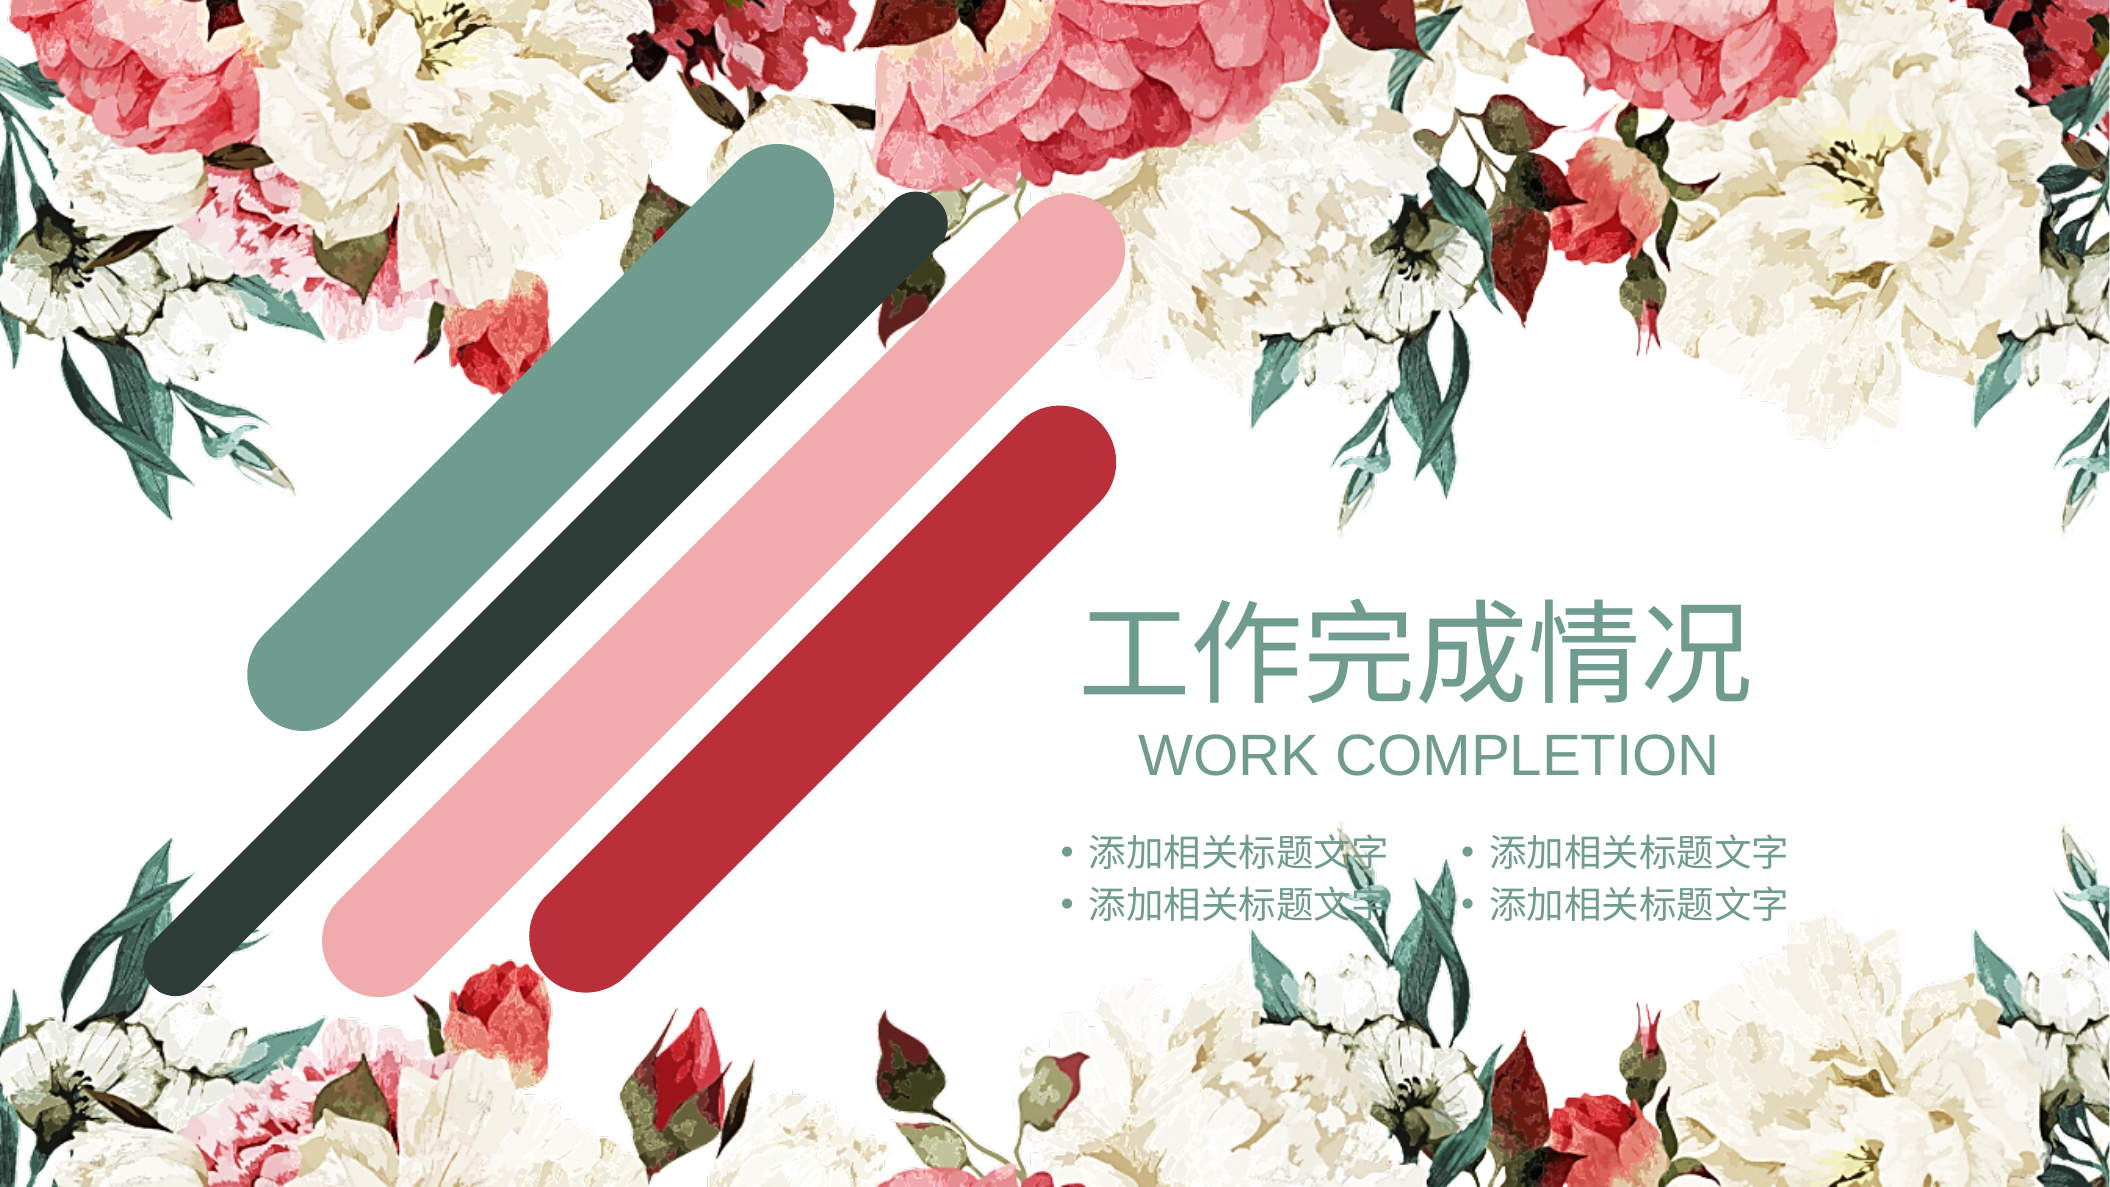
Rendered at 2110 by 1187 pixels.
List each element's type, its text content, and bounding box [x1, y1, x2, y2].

text_box 添加相关标题文字 [1060, 880, 1389, 926]
text_box [142, 191, 949, 997]
text_box [0, 0, 2110, 1187]
text_box [528, 405, 1117, 994]
text_box 添加相关标题文字 [1460, 828, 1790, 874]
text_box [246, 143, 835, 732]
text_box 添加相关标题文字 [1460, 880, 1790, 926]
text_box 添加相关标题文字 [1060, 828, 1389, 874]
text_box [321, 193, 1126, 998]
